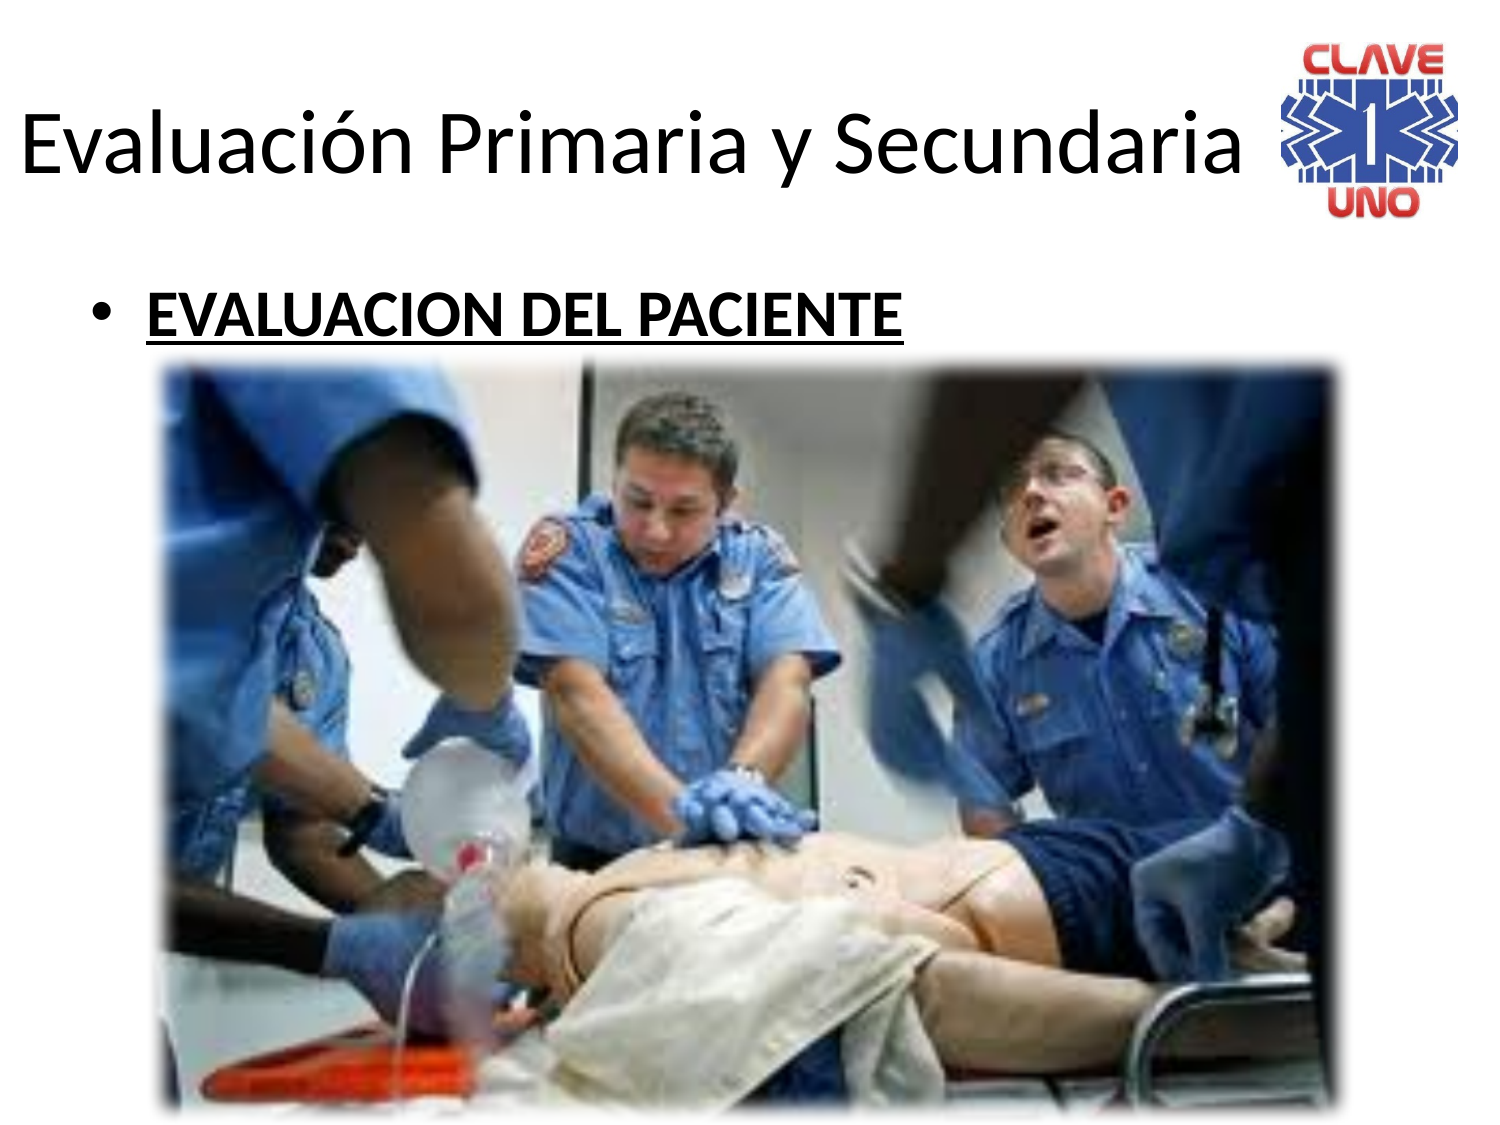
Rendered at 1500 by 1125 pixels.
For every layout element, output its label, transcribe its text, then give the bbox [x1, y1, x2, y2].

list EVALUACION DEL PACIENTE [75, 262, 1425, 1005]
picture [147, 349, 1354, 1125]
picture [1281, 42, 1459, 220]
title Evaluación Primaria y Secundaria [0, 42, 1309, 231]
